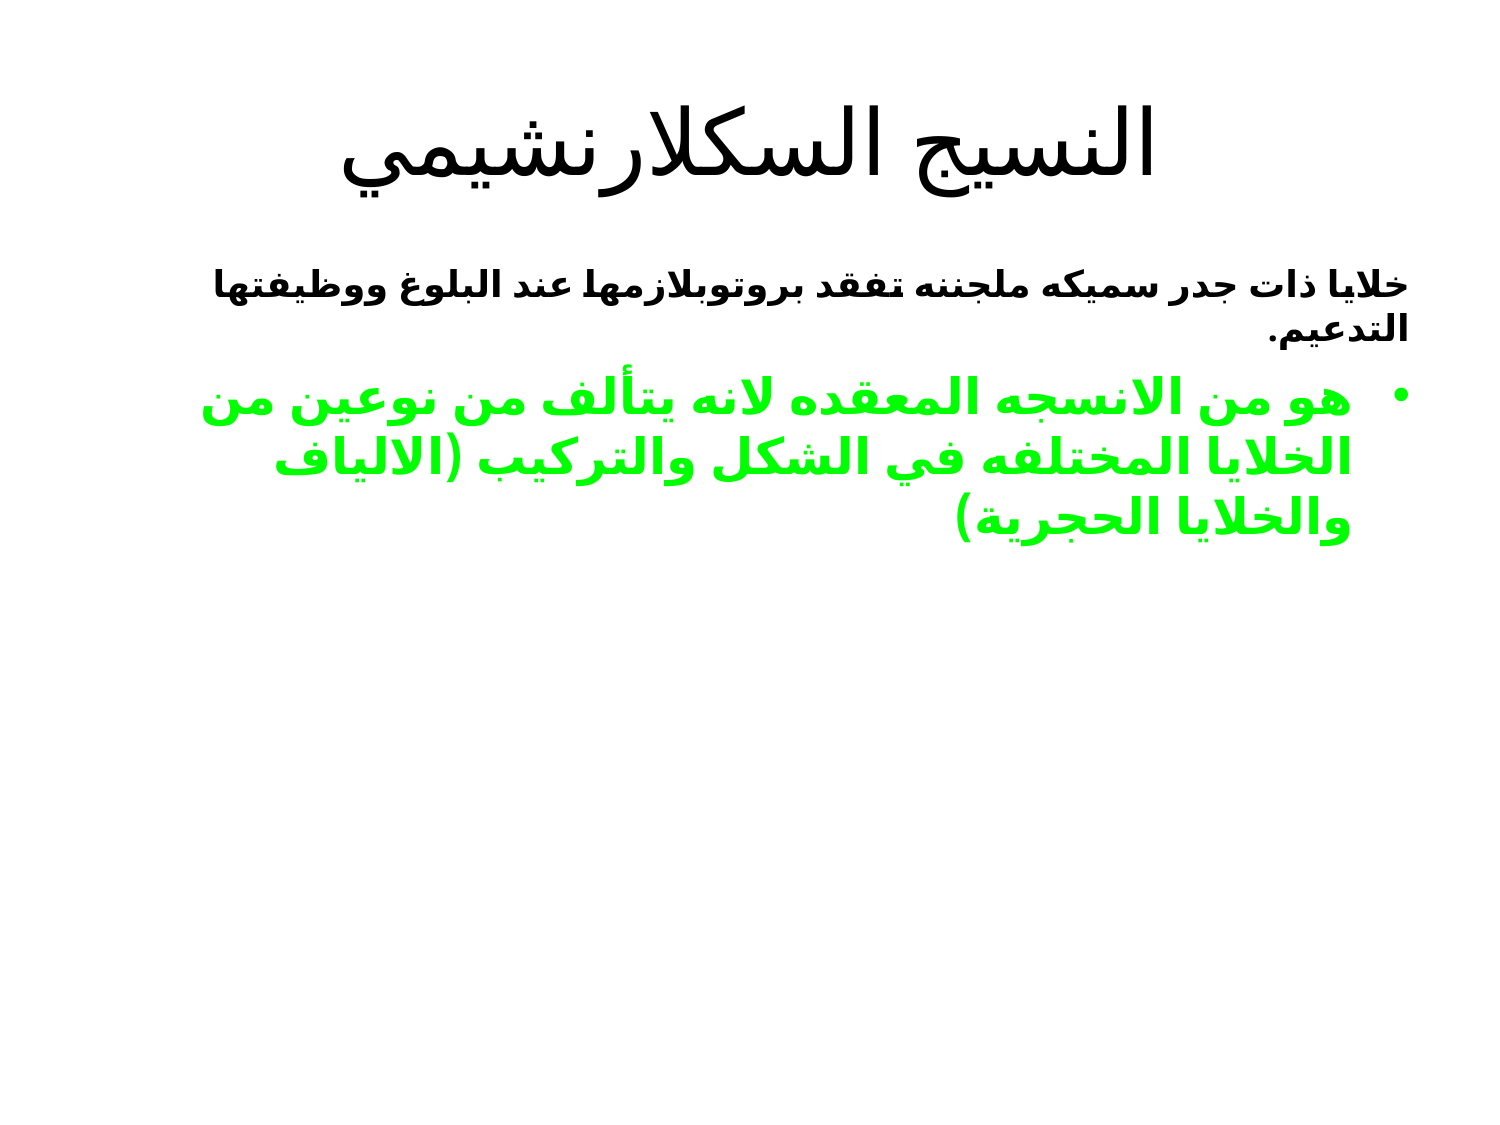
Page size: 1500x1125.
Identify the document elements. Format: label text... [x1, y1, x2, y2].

list خلايا ذات جدر سميكه ملجننه تفقد بروتوبلازمها عند البلوغ ووظيفتها التدعيم. [70, 251, 1425, 357]
title النسيج السكلارنشيمي [75, 45, 1425, 233]
list هو من الانسجه المعقده لانه يتألف من نوعين من الخلايا المختلفه في الشكل والتركيب (الالياف والخلايا الحجرية) [152, 356, 1425, 563]
